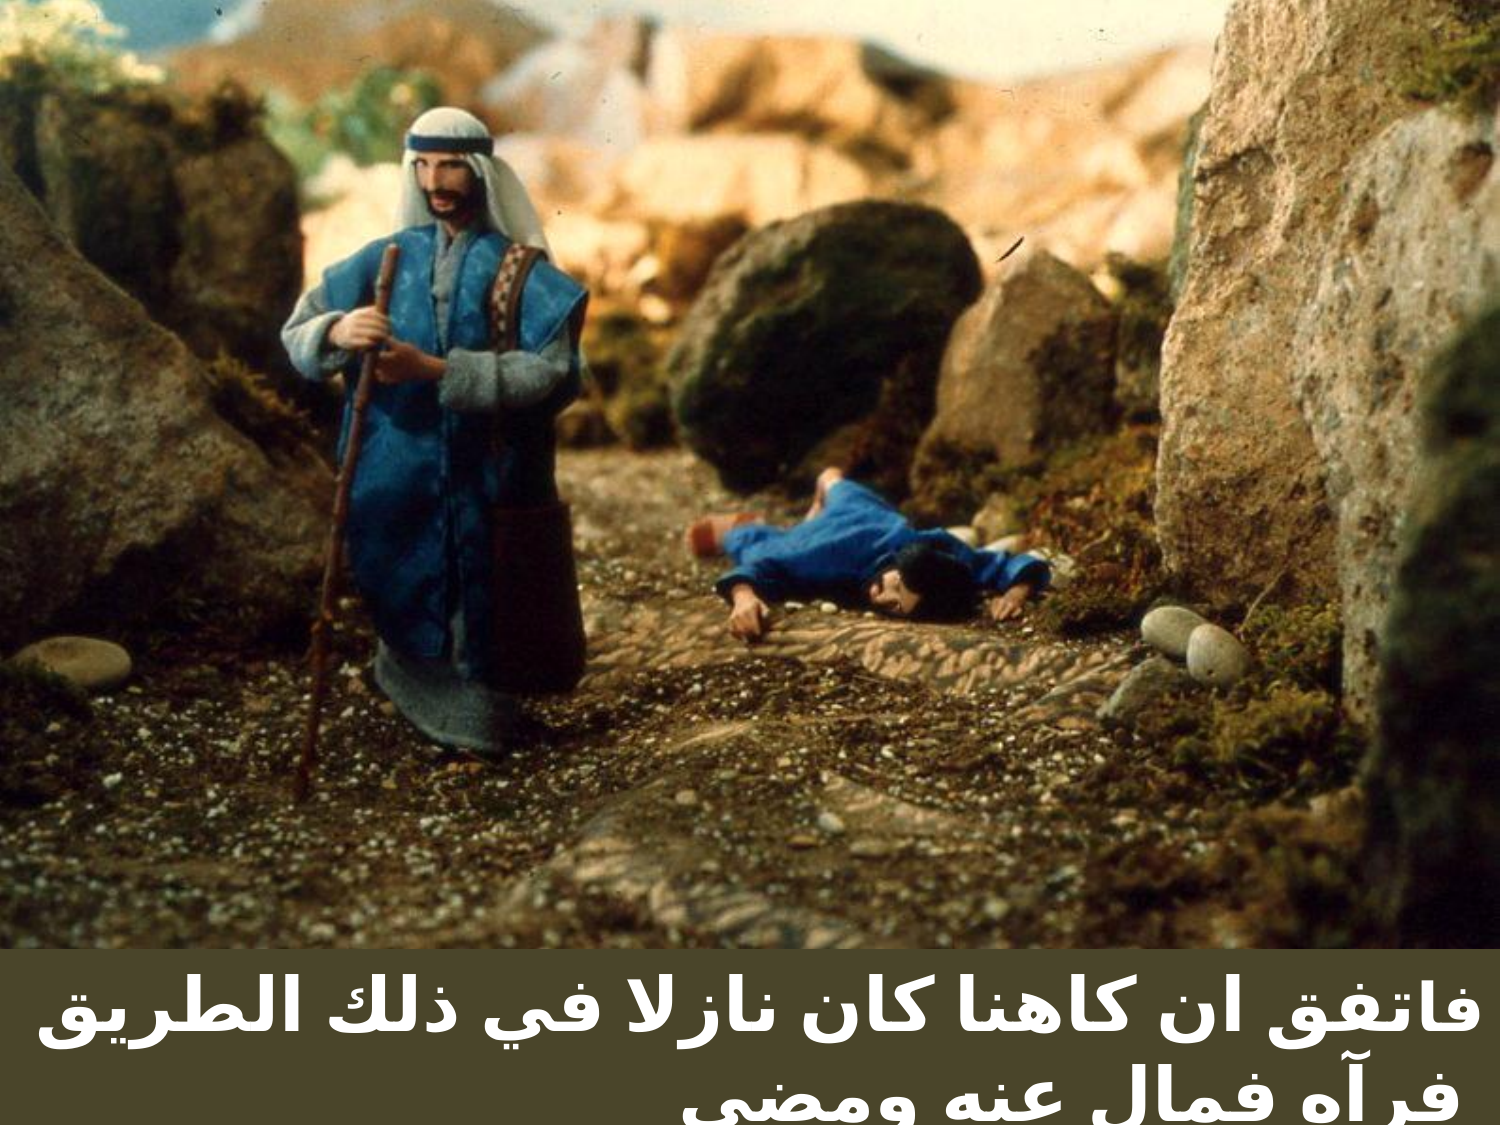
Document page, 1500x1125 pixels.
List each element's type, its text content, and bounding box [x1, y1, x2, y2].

text_box فاتفق ان كاهنا كان نازلا في ذلك الطريق فرآه فمال عنه ومضى [0, 956, 1500, 1125]
picture [0, 0, 1500, 950]
